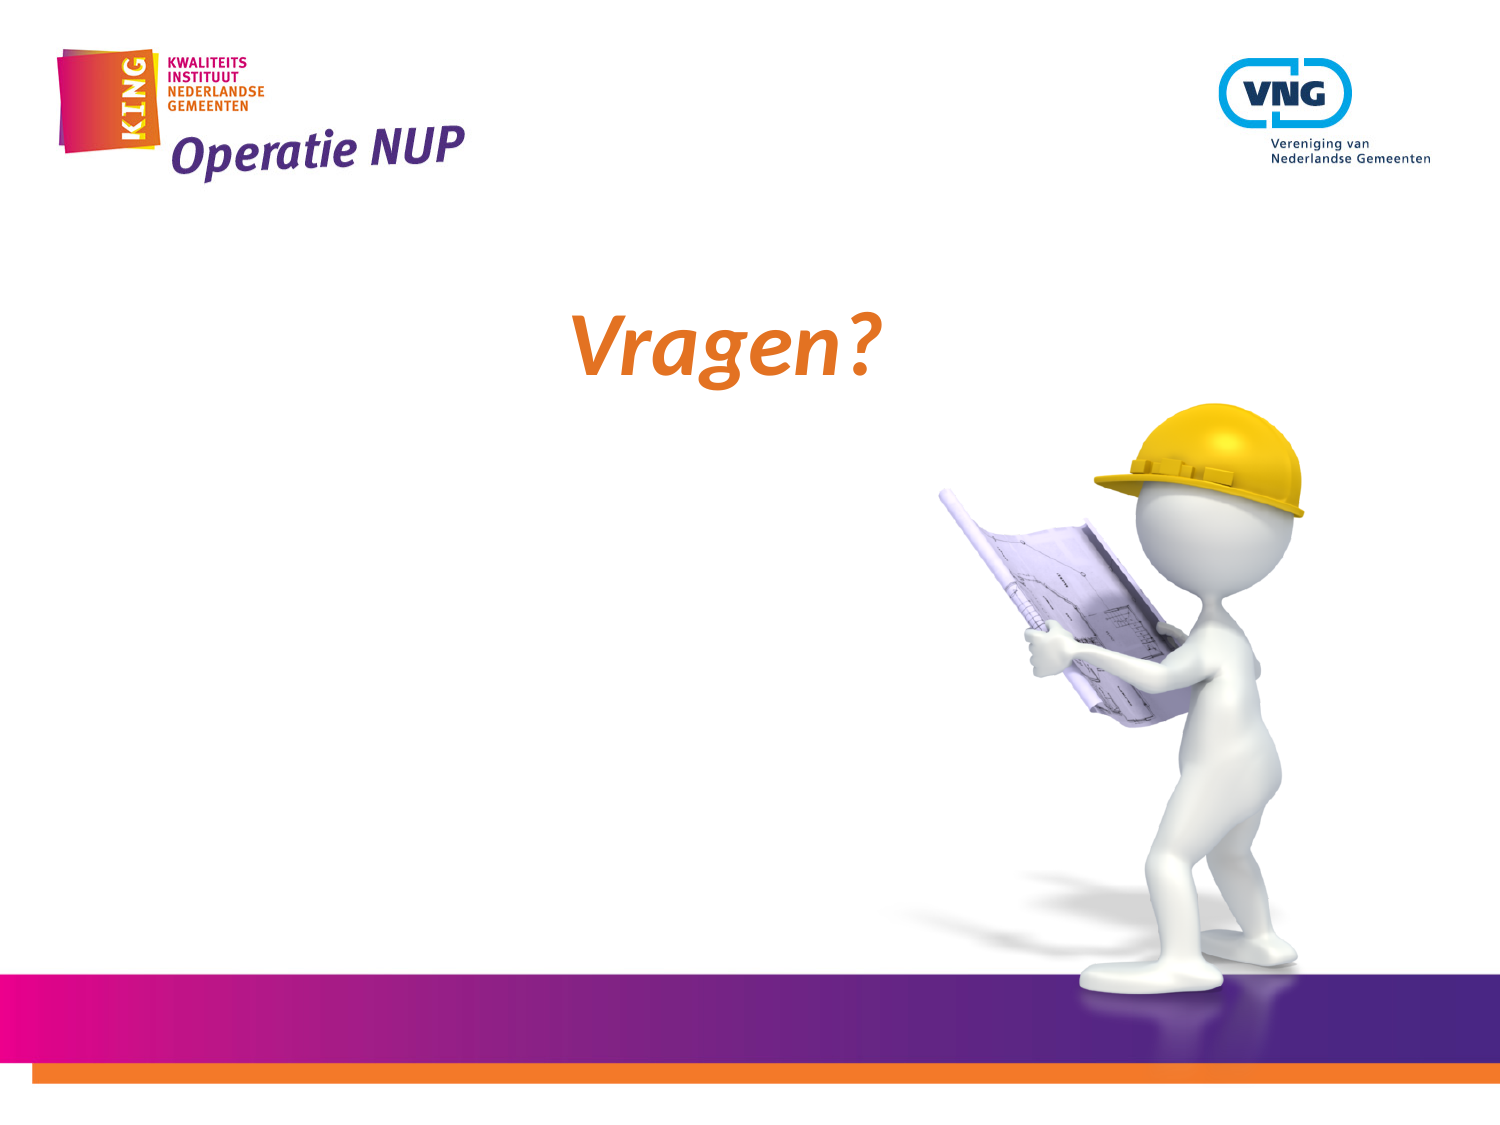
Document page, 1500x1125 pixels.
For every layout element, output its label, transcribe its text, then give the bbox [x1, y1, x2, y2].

title Vragen? [72, 276, 1380, 414]
picture [0, 0, 1500, 1125]
text_box [724, 275, 1472, 964]
